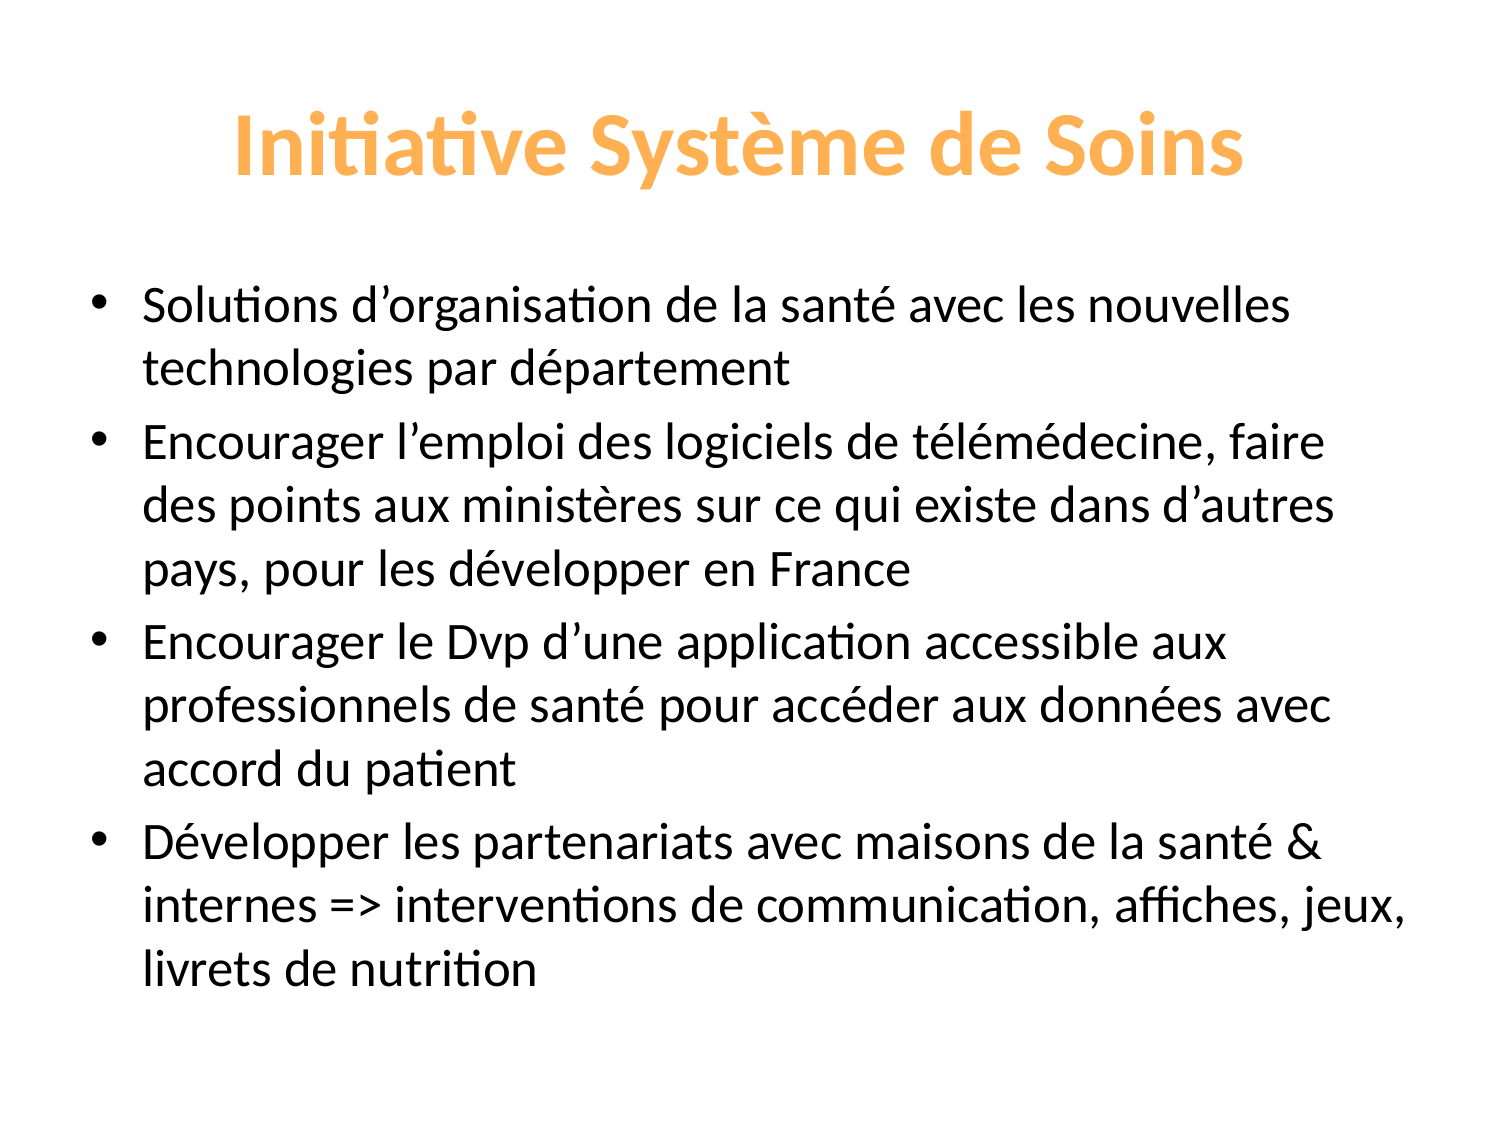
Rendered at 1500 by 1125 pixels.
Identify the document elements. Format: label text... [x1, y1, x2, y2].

title Initiative Système de Soins [75, 45, 1425, 233]
list Solutions d’organisation de la santé avec les nouvelles technologies par département Encourager l’emploi des logiciels de télémédecine, faire des points aux ministères sur ce qui existe dans d’autres pays, pour les développer en France Encourager le Dvp d’une application accessible aux professionnels de santé pour accéder aux données avec accord du patient Développer les partenariats avec maisons de la santé & internes => interventions de communication, affiches, jeux, livrets de nutrition [75, 262, 1425, 1005]
